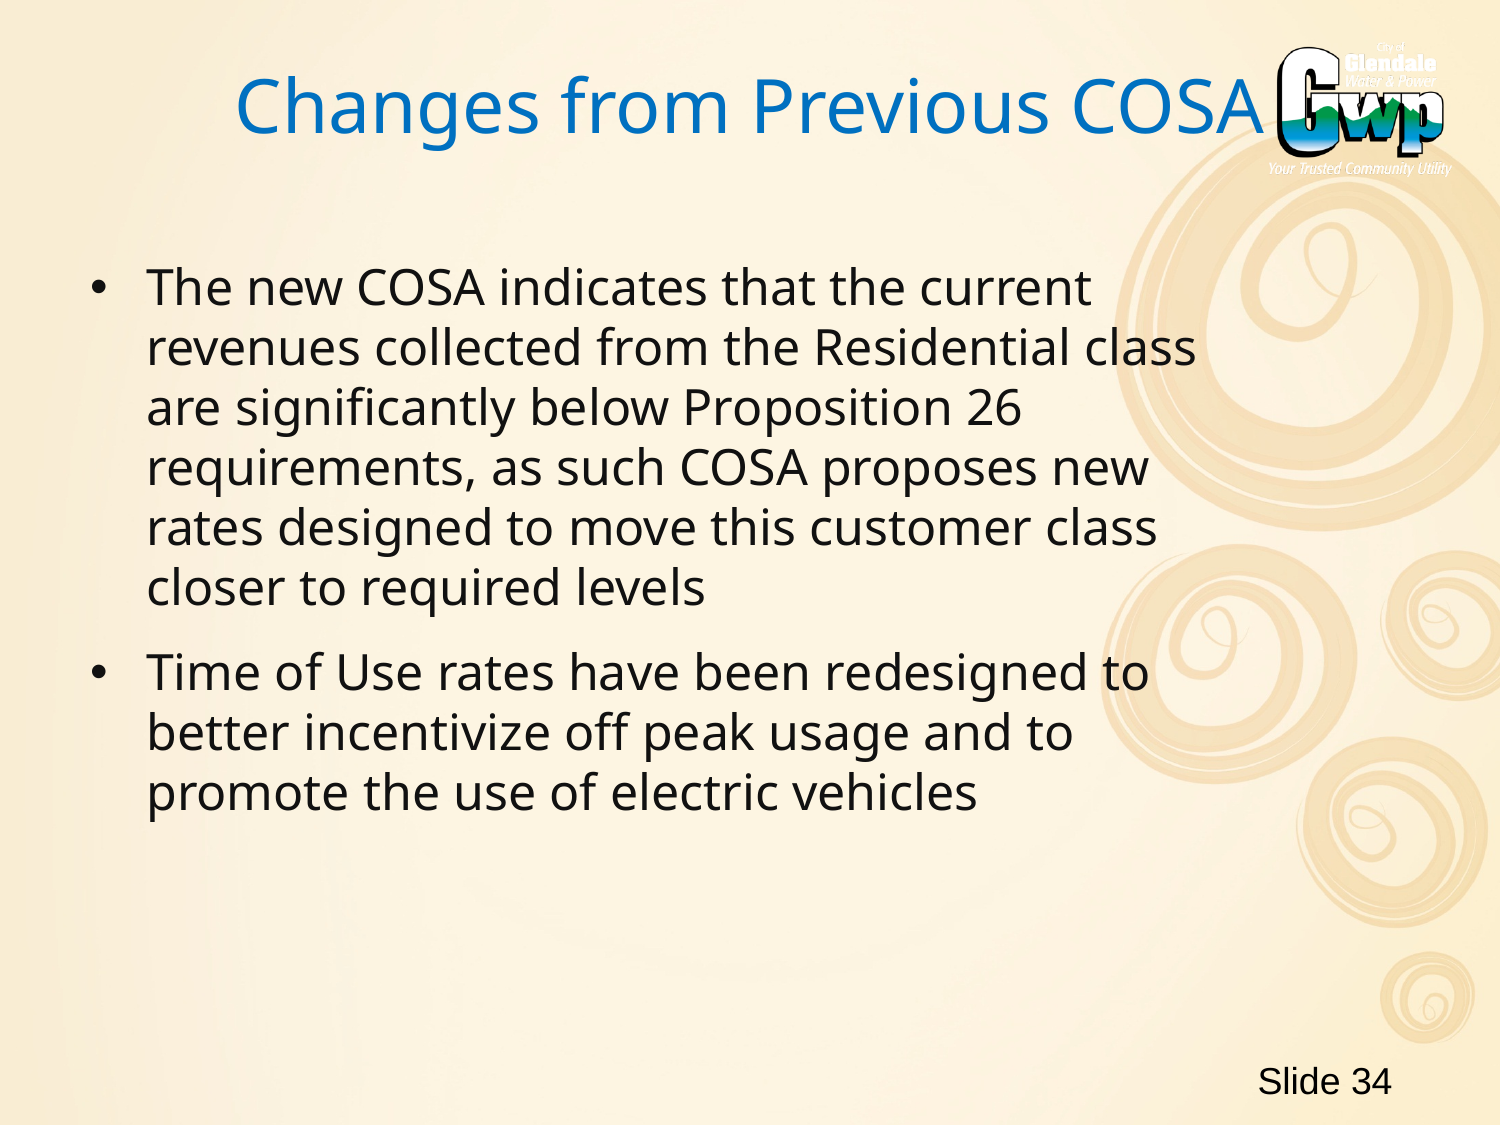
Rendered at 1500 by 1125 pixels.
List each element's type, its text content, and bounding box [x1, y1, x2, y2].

picture [0, 0, 1500, 1125]
text_box The new COSA indicates that the current revenues collected from the Residential class are significantly below Proposition 26 requirements, as such COSA proposes new rates designed to move this customer class closer to required levels Time of Use rates have been redesigned to better incentivize off peak usage and to promote the use of electric vehicles [75, 248, 1238, 1063]
title Changes from Previous COSA [75, 37, 1425, 171]
text_box Slide 34 [1149, 1049, 1500, 1125]
